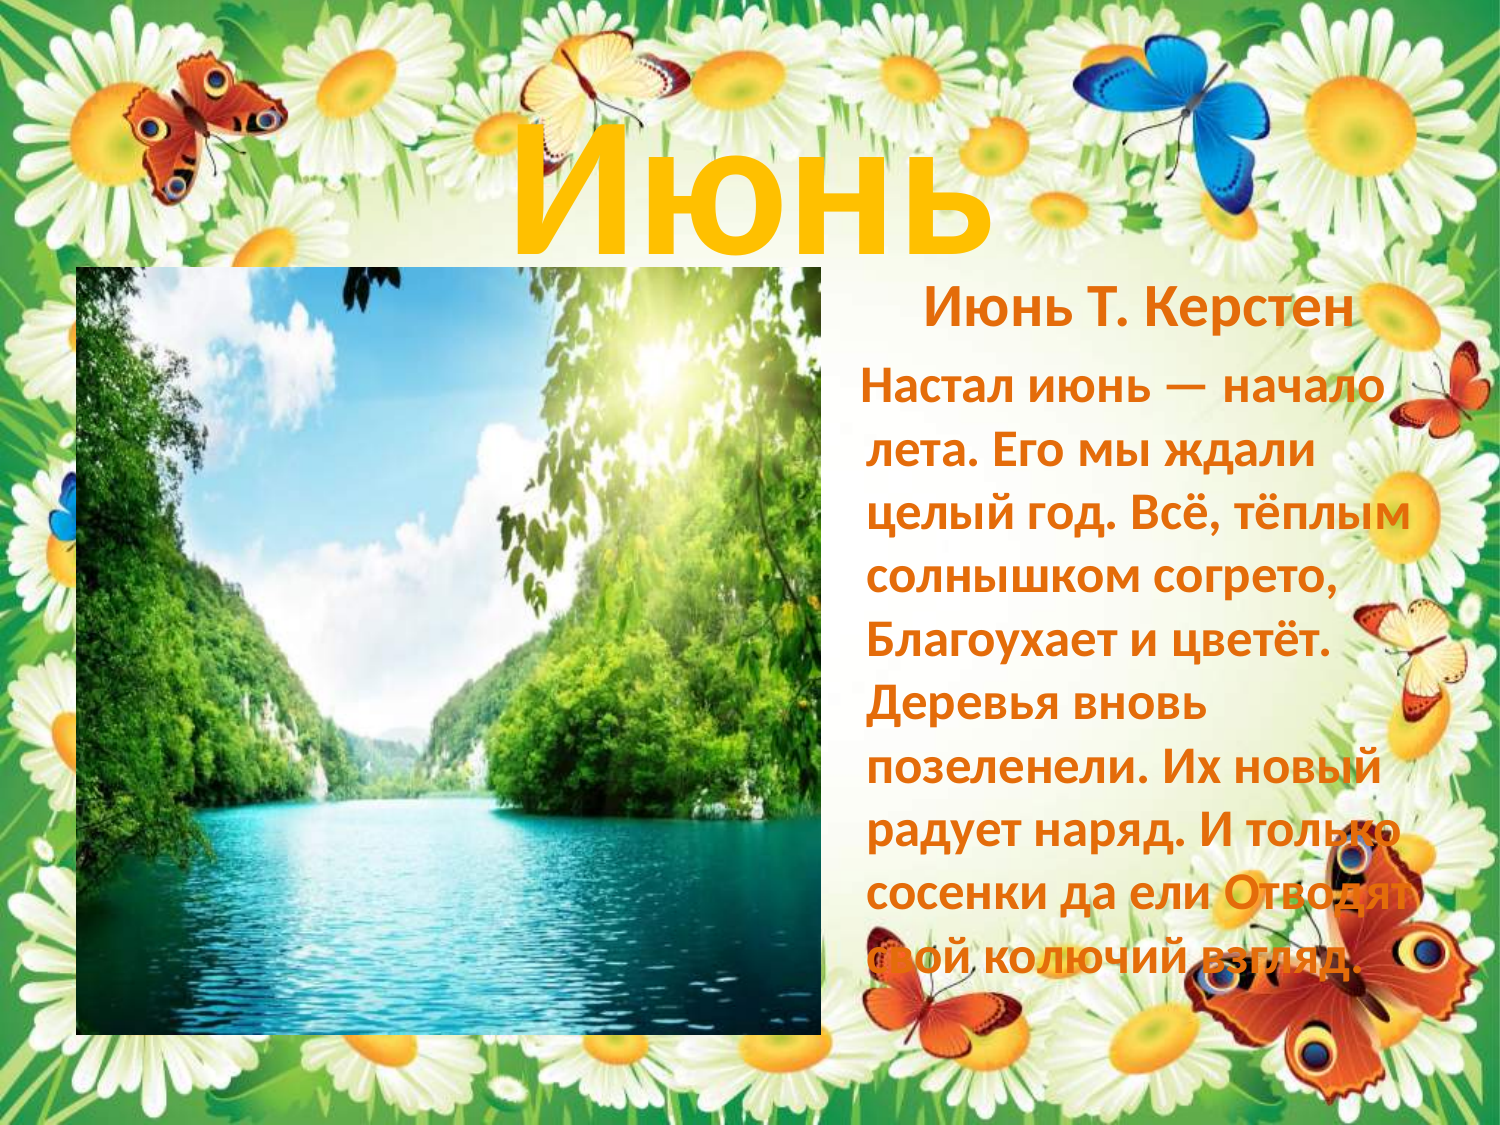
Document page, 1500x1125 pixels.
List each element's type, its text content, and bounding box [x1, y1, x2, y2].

text_box Июнь [492, 46, 1067, 265]
picture [0, 0, 1500, 1125]
list Июнь Т. Керстен Настал июнь — начало лета. Его мы ждали целый год. Всё, тёплым солнышком согрето, Благоухает и цветёт. Деревья вновь позеленели. Их новый радует наряд. И только сосенки да ели Отводят свой колючий взгляд. [796, 257, 1460, 1001]
